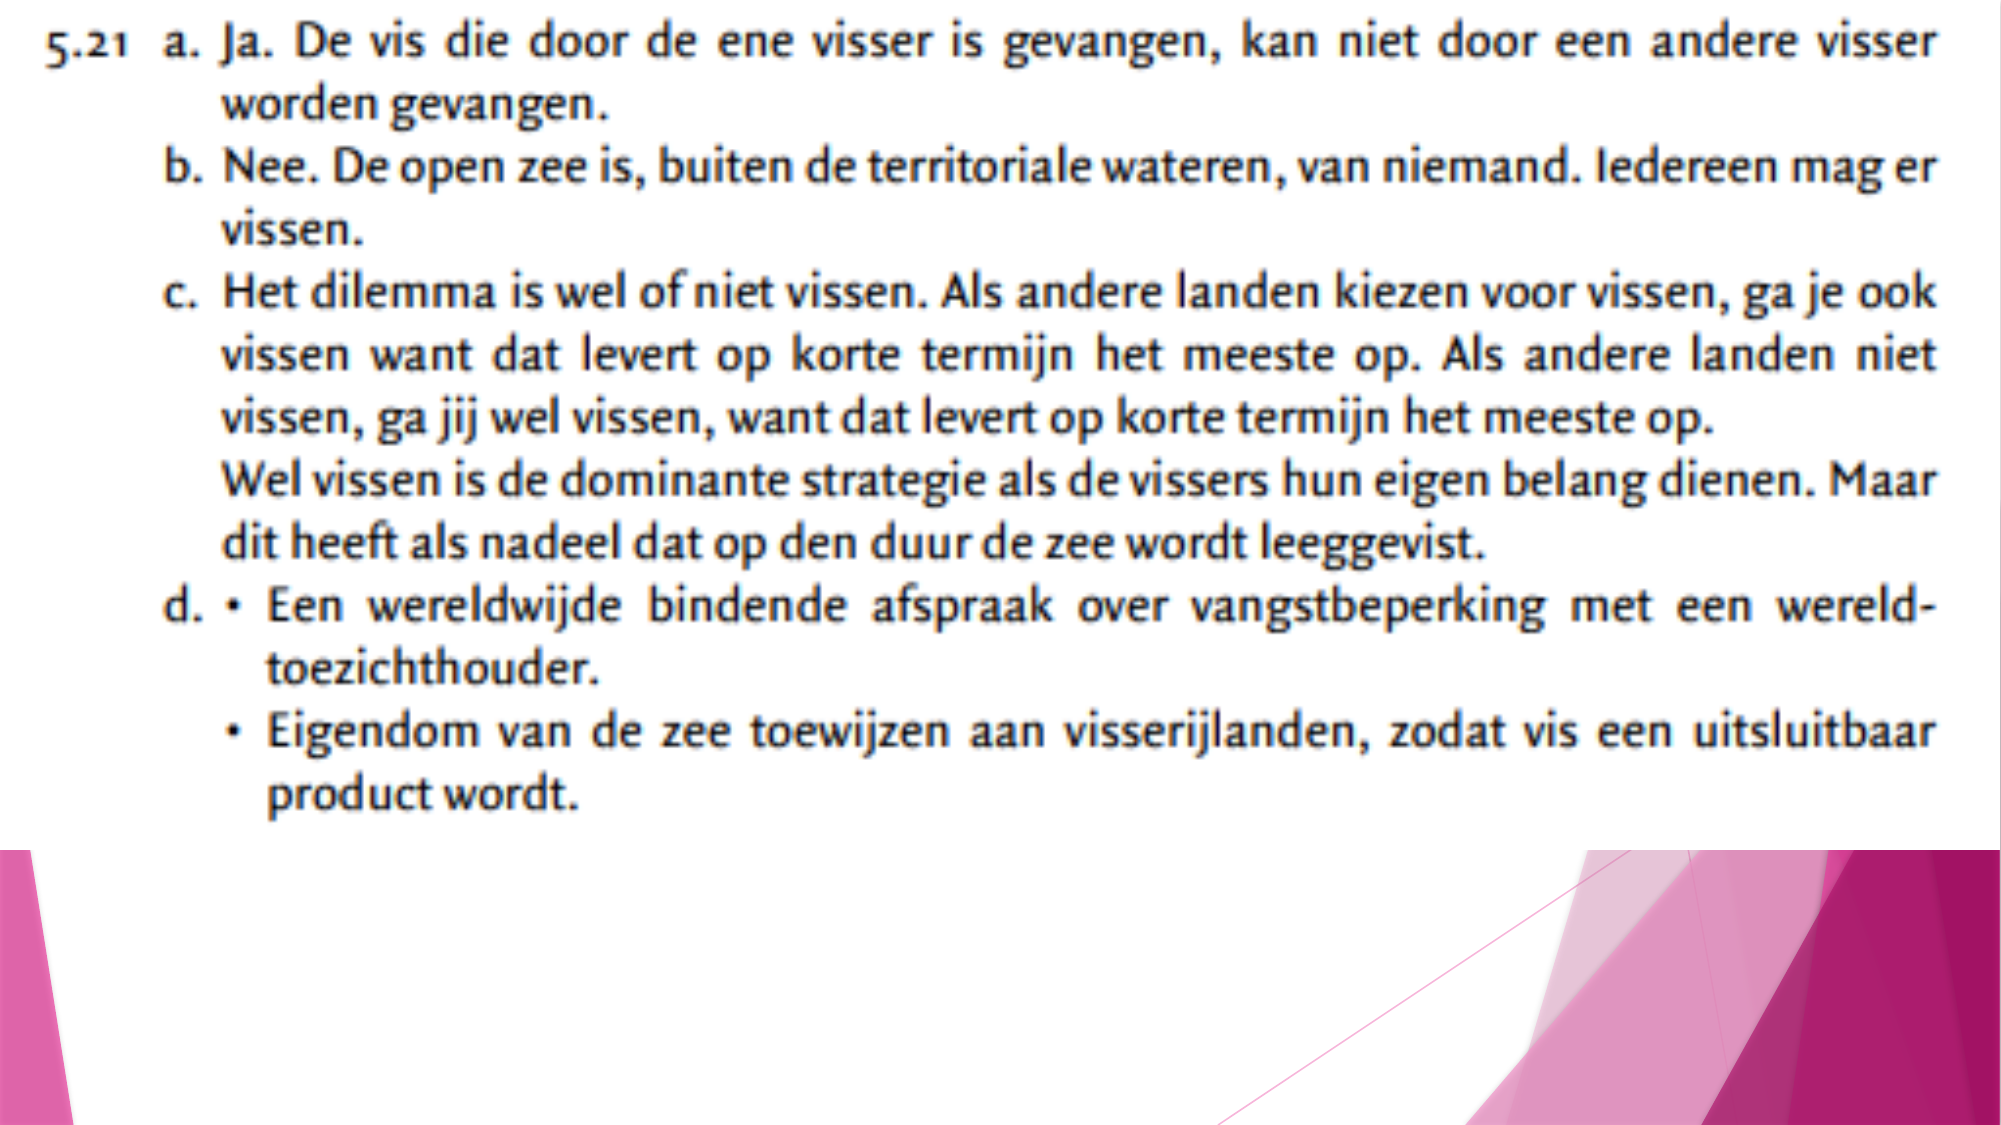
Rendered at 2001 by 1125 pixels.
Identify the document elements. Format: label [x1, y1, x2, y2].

picture [0, 0, 2000, 850]
